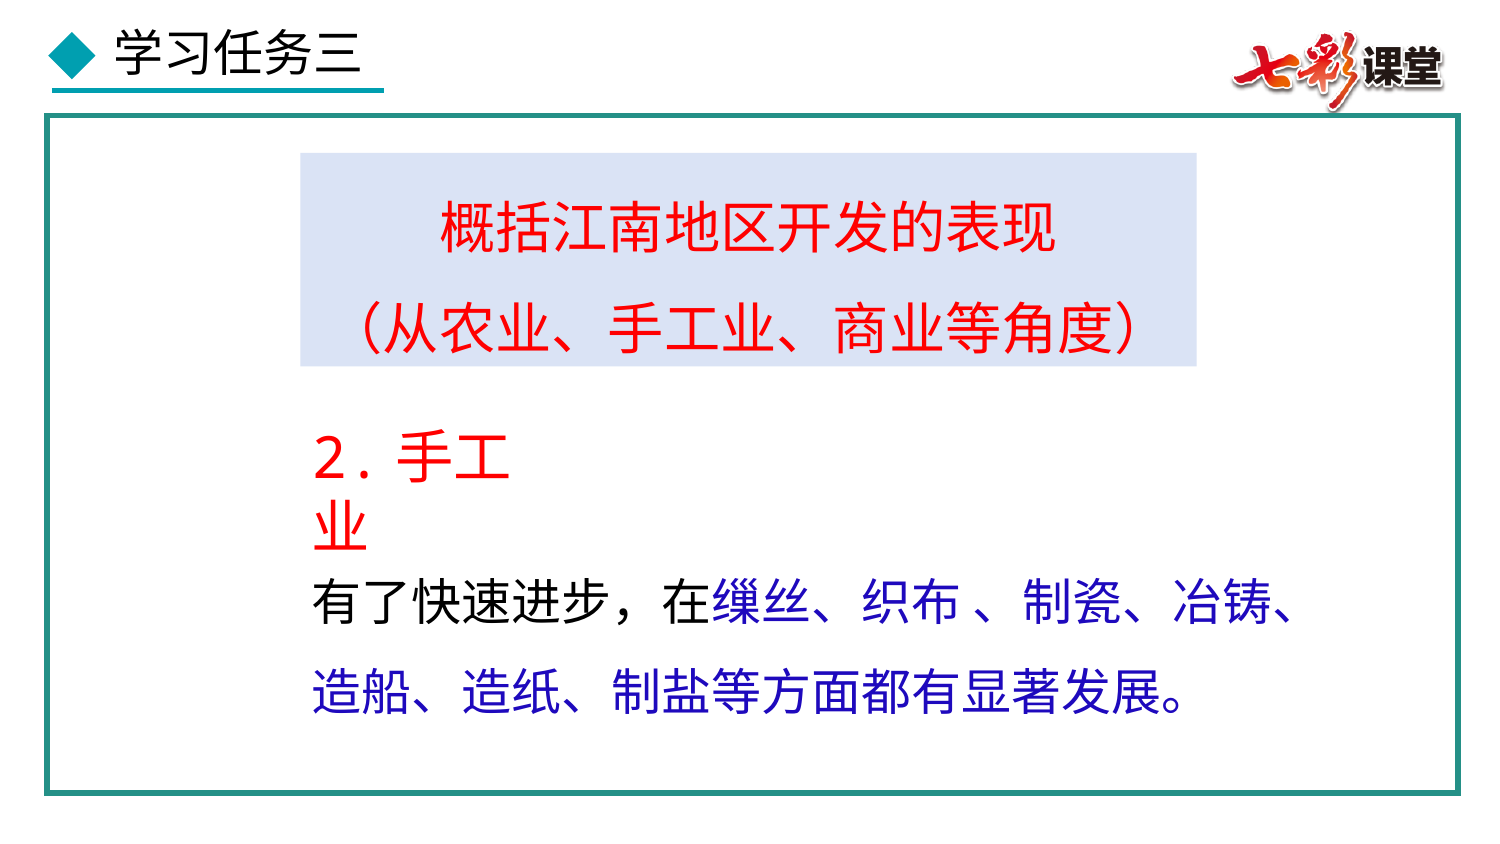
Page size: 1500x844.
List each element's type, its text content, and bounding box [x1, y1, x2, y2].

picture [1228, 26, 1449, 113]
text_box 概括江南地区开发的表现 （从农业、手工业、商业等角度） [300, 152, 1197, 367]
text_box 有了快速进步，在缫丝、织布 、制瓷、冶铸、造船、造纸、制盐等方面都有显著发展。 [300, 534, 1311, 730]
text_box 2.手工业 [300, 414, 580, 534]
